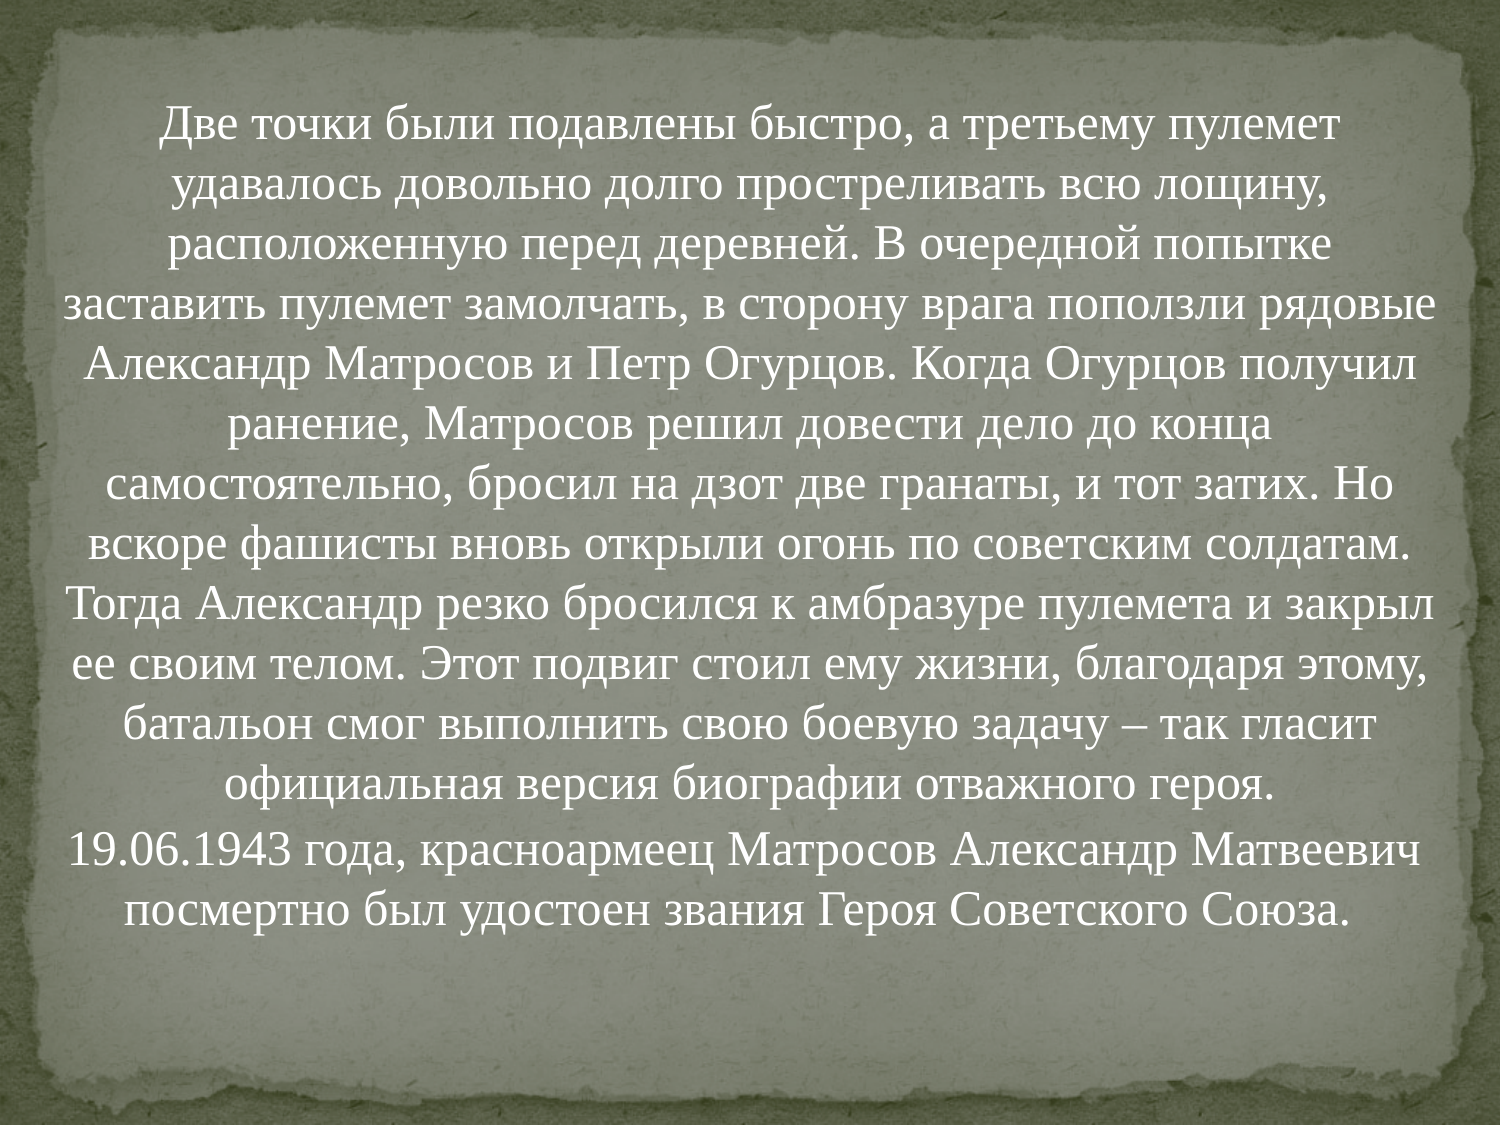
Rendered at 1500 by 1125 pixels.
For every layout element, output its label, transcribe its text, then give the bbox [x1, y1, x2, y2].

text_box Две точки были подавлены быстро, а третьему пулемет удавалось довольно долго простреливать всю лощину, расположенную перед деревней. В очередной попытке заставить пулемет замолчать, в сторону врага поползли рядовые Александр Матросов и Петр Огурцов. Когда Огурцов получил ранение, Матросов решил довести дело до конца самостоятельно, бросил на дзот две гранаты, и тот затих. Но вскоре фашисты вновь открыли огонь по советским солдатам. Тогда Александр резко бросился к амбразуре пулемета и закрыл ее своим телом. Этот подвиг стоил ему жизни, благодаря этому, батальон смог выполнить свою боевую задачу – так гласит официальная версия биографии отважного героя. [46, 81, 1454, 808]
text_box 19.06.1943 года, красноармеец Матросов Александр Матвеевич посмертно был удостоен звания Героя Советского Союза. [35, 808, 1454, 944]
